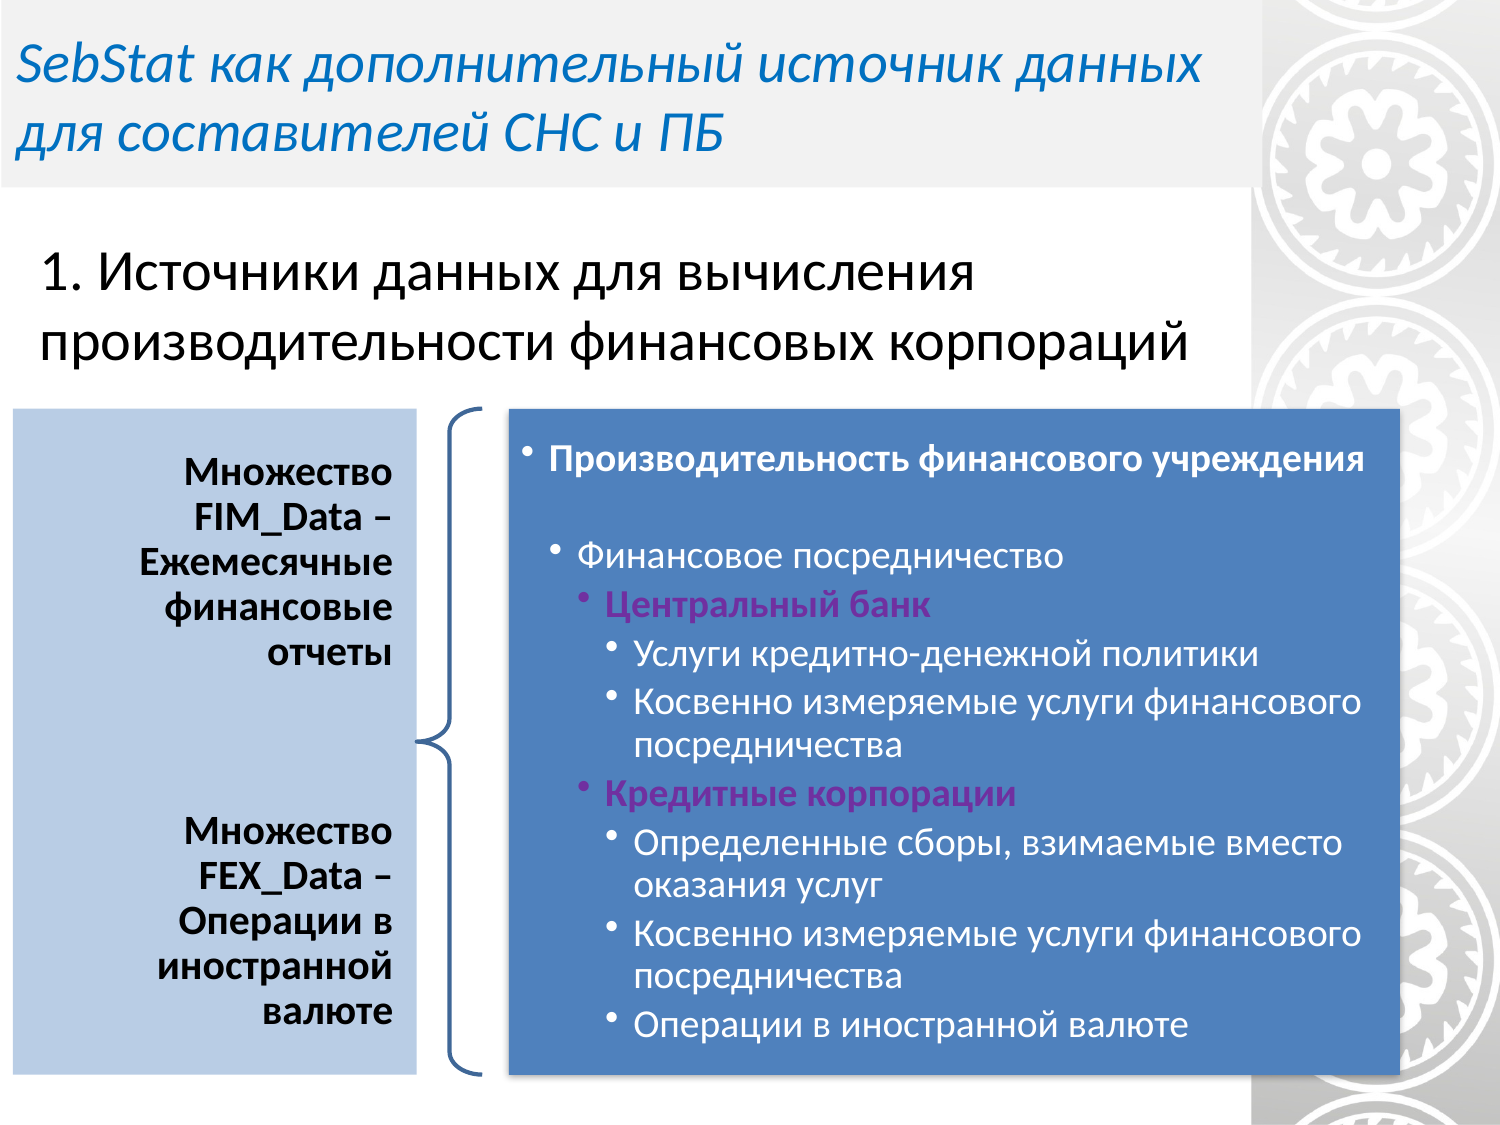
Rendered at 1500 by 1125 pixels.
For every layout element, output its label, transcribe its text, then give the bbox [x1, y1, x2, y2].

title SebStat как дополнительный источник данных для составителей СНС и ПБ [1, 0, 1263, 188]
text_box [12, 408, 1401, 1076]
list 1. Источники данных для вычисления производительности финансовых корпораций [24, 224, 1250, 406]
picture [0, 0, 1500, 1125]
